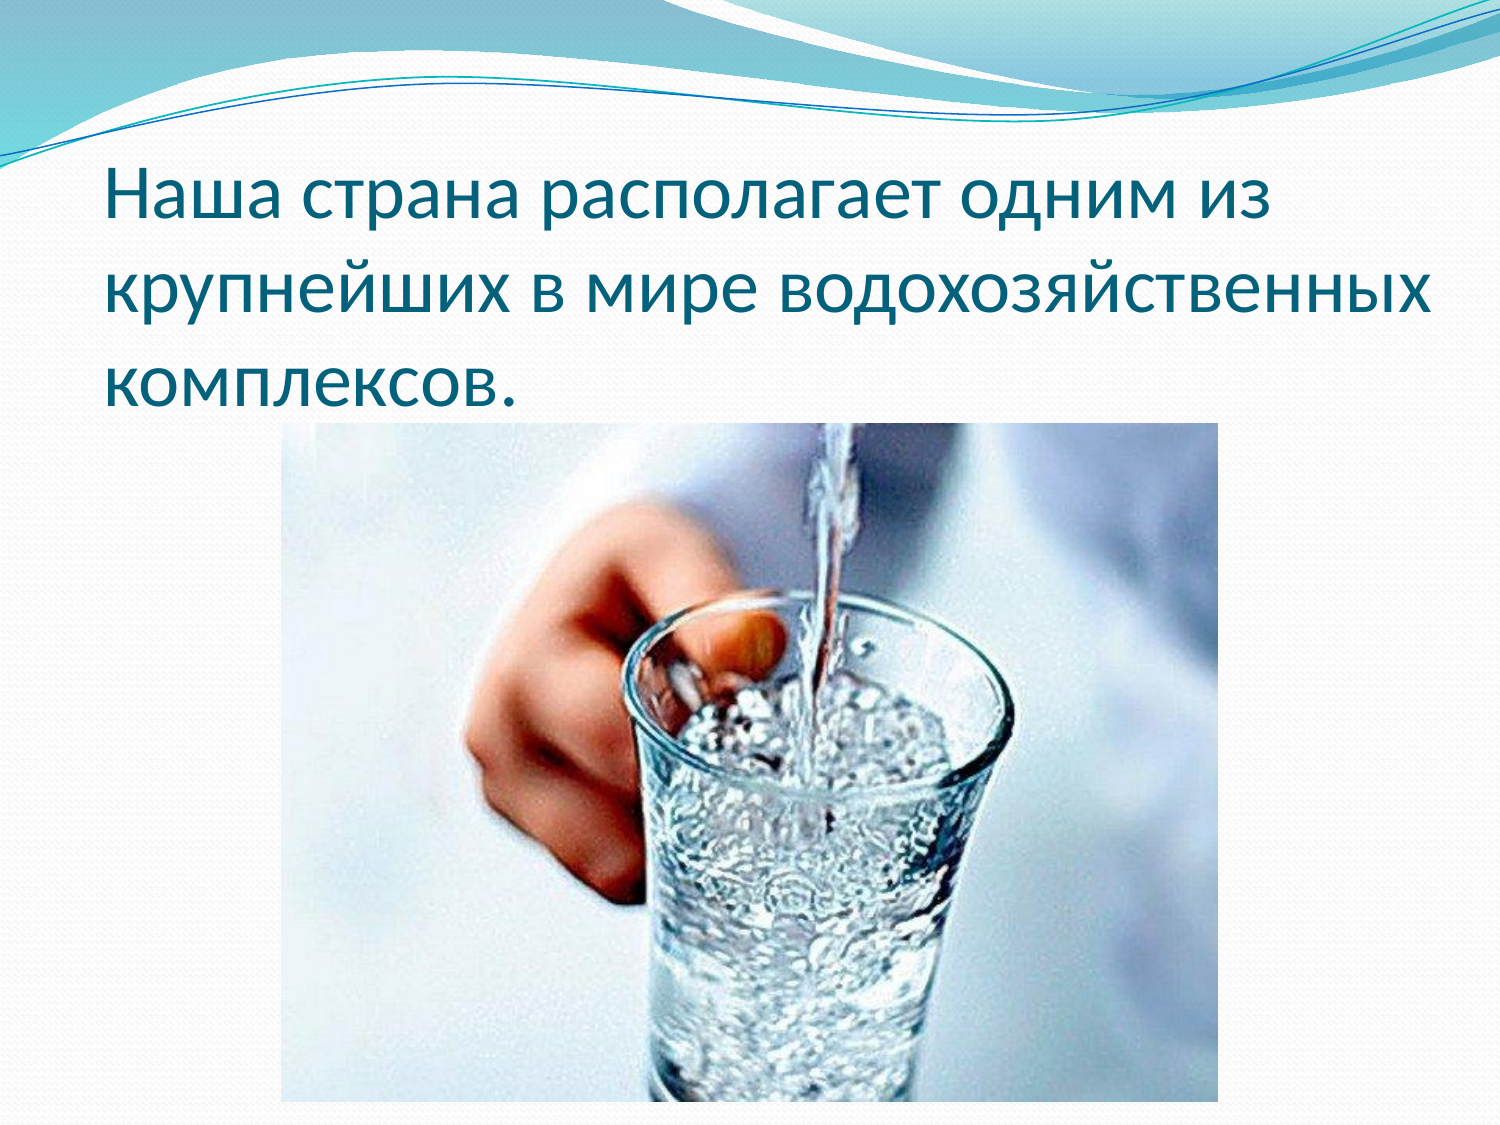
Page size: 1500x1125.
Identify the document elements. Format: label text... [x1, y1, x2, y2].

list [280, 423, 1218, 1102]
title Наша страна располагает одним из крупнейших в мире водохозяйственных комплексов. [103, 128, 1454, 422]
